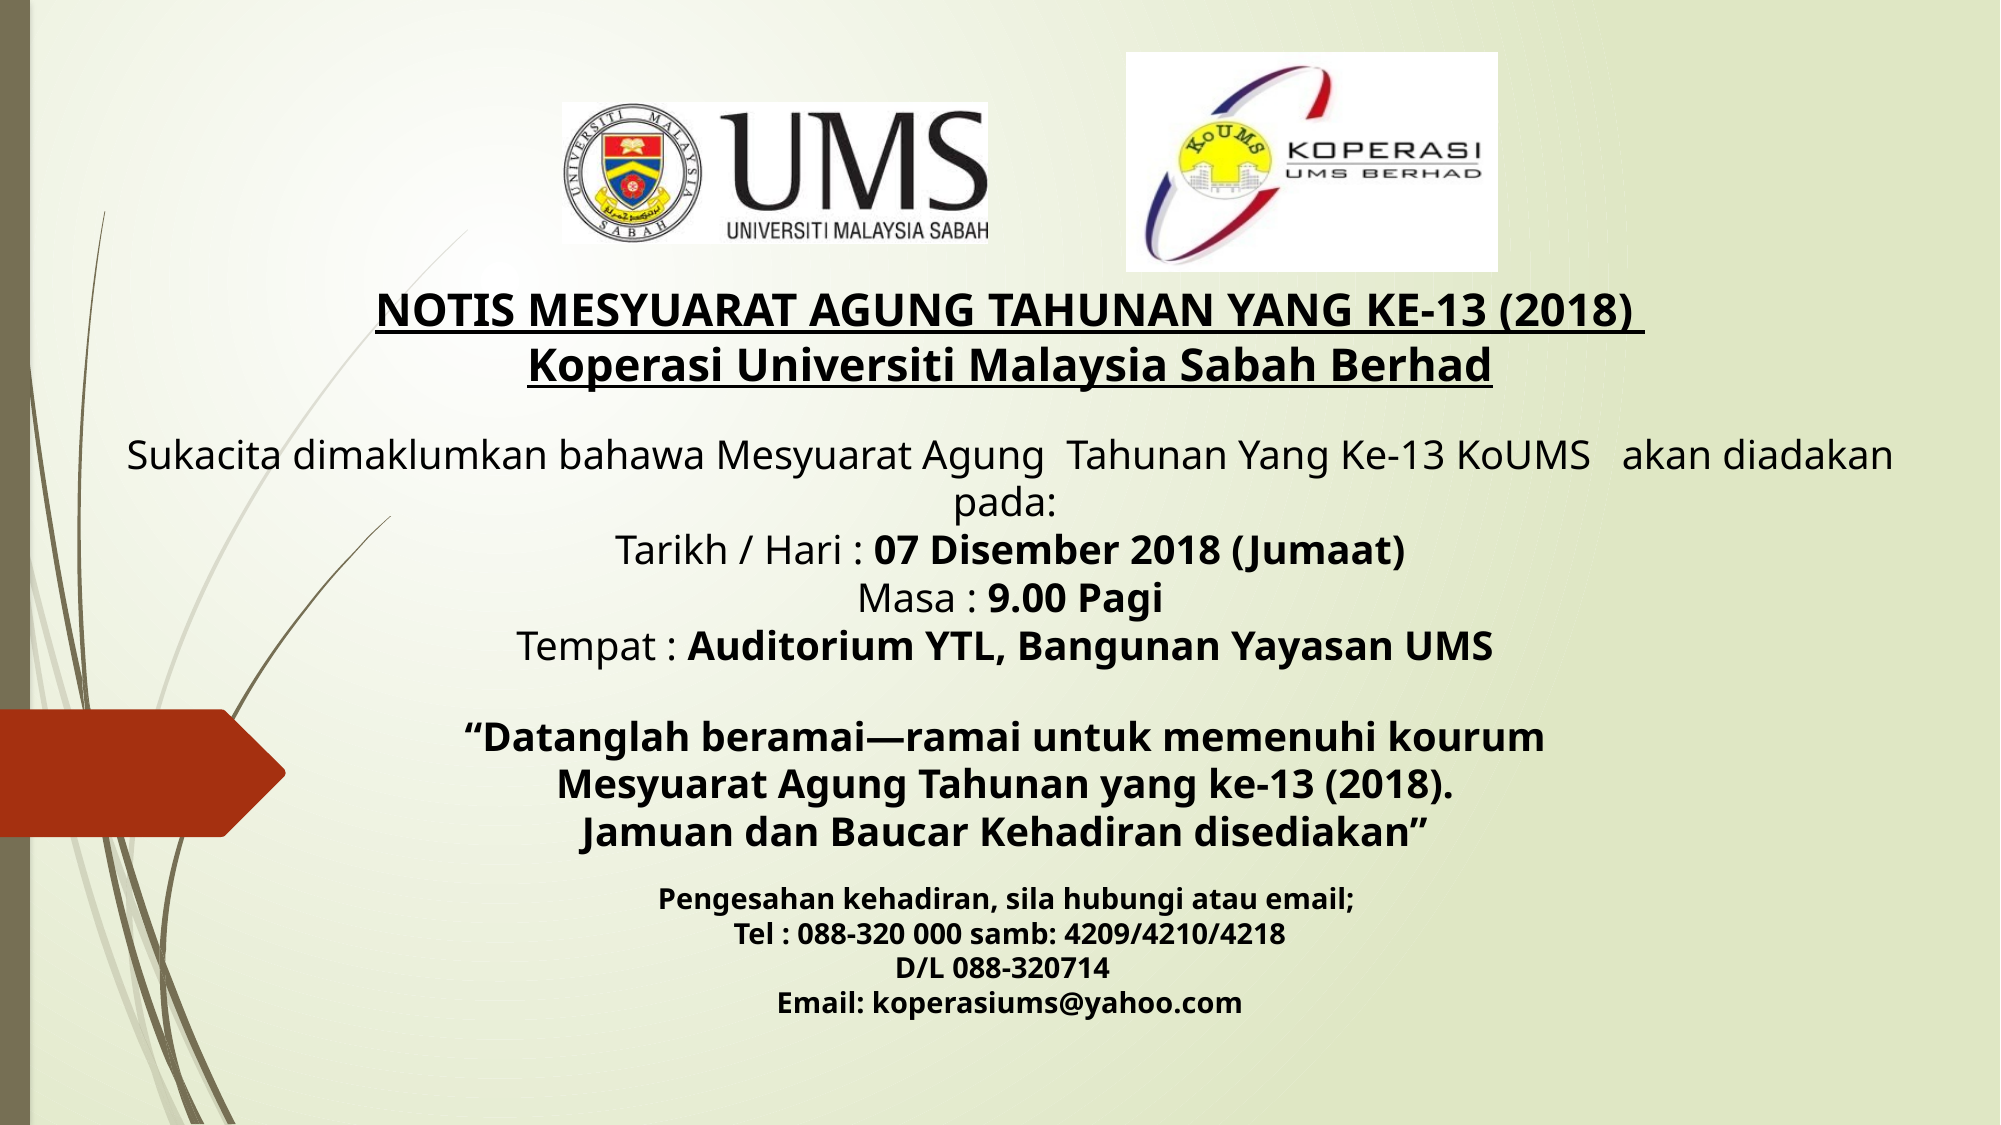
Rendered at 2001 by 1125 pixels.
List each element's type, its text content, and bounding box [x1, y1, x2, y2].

text_box NOTIS MESYUARAT AGUNG TAHUNAN YANG KE-13 (2018) Koperasi Universiti Malaysia Sabah Berhad Sukacita dimaklumkan bahawa Mesyuarat Agung Tahunan Yang Ke-13 KoUMS akan diadakan pada: Tarikh / Hari : 07 Disember 2018 (Jumaat) Masa : 9.00 Pagi Tempat : Auditorium YTL, Bangunan Yayasan UMS “Datanglah beramai—ramai untuk memenuhi kourum Mesyuarat Agung Tahunan yang ke-13 (2018). Jamuan dan Baucar Kehadiran disediakan” Pengesahan kehadiran, sila hubungi atau email; Tel : 088-320 000 samb: 4209/4210/4218 D/L 088-320714 Email: koperasiums@yahoo.com [75, 215, 1946, 1110]
picture [562, 102, 988, 244]
picture [1126, 51, 1498, 273]
